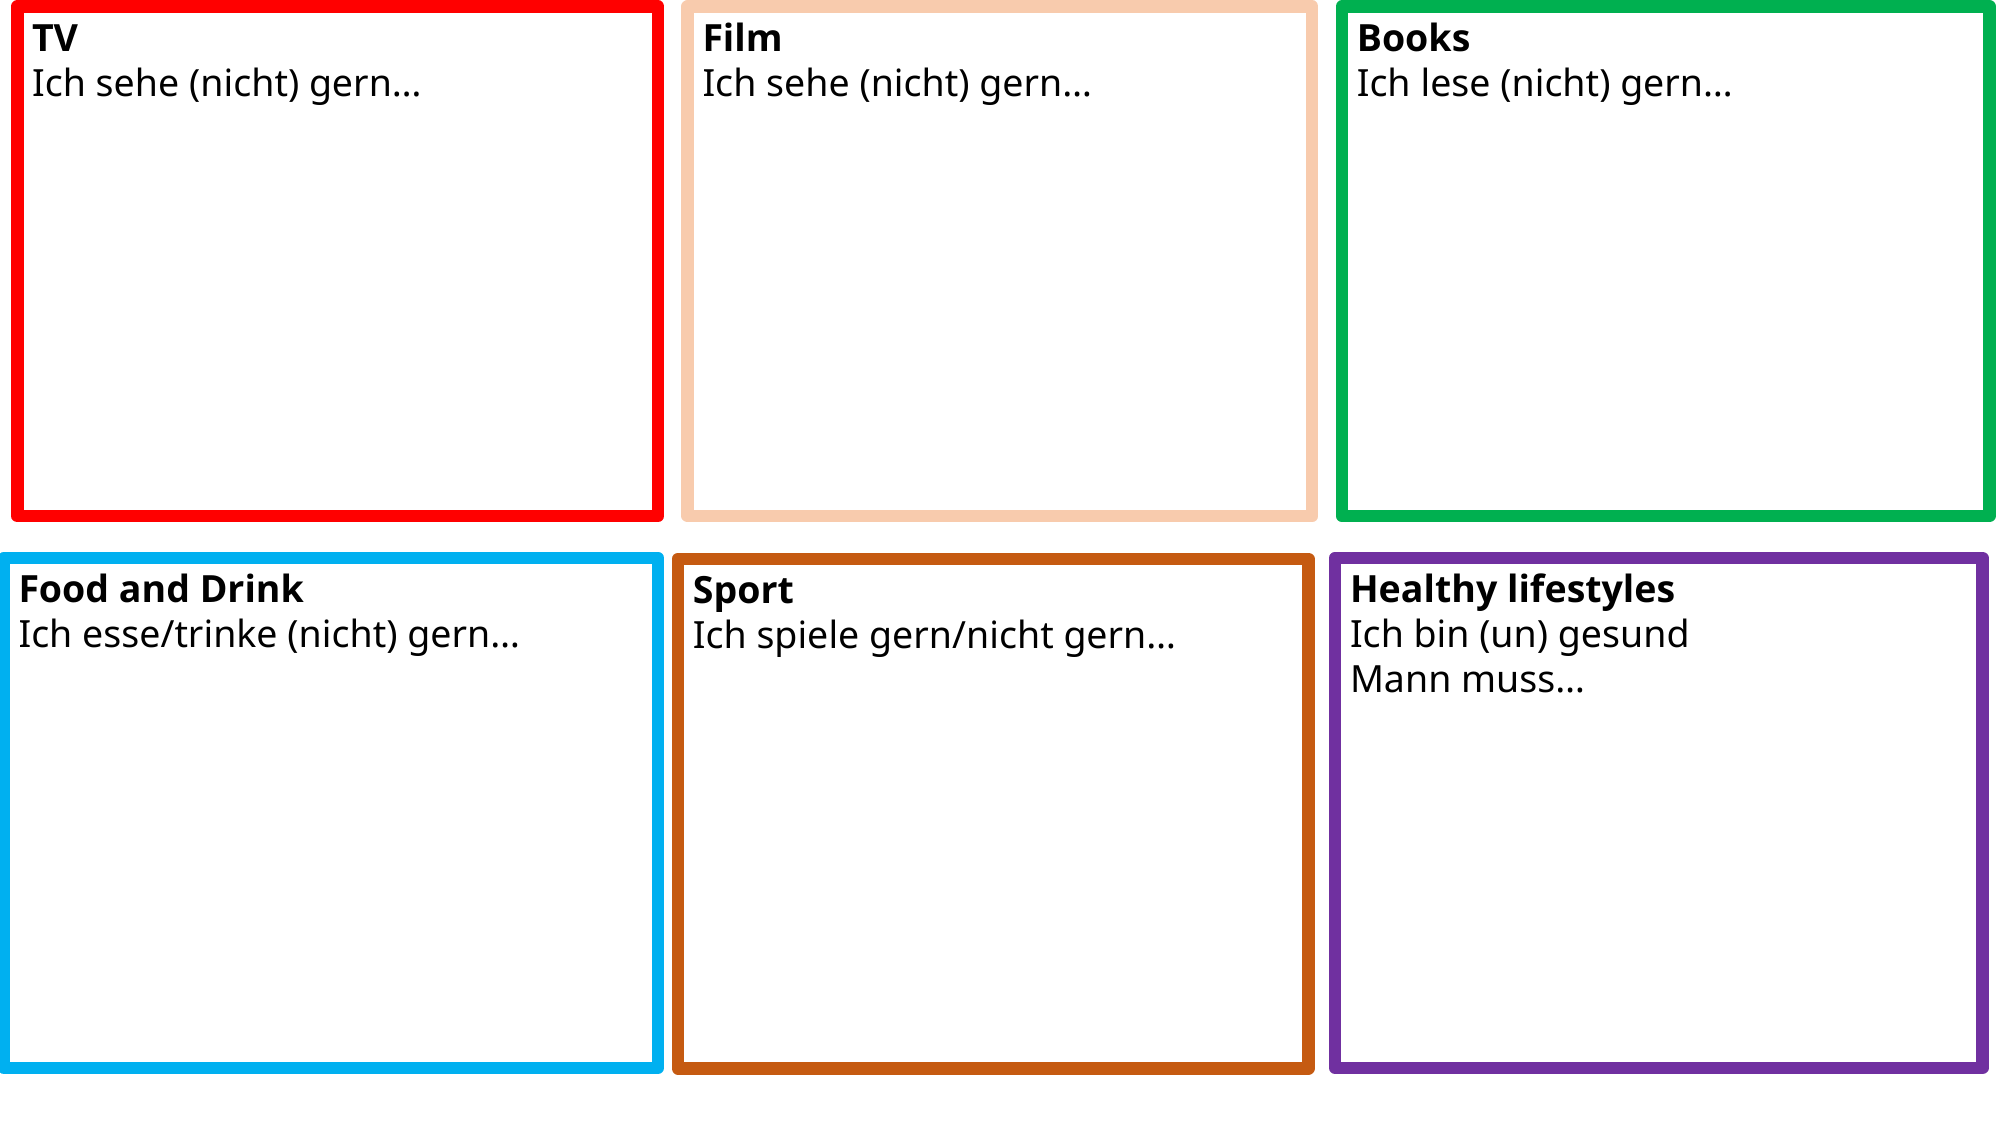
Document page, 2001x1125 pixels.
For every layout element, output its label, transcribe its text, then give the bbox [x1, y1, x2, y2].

text_box TV Ich sehe (nicht) gern… [17, 6, 658, 517]
text_box Sport Ich spiele gern/nicht gern… [678, 558, 1309, 1069]
text_box Books Ich lese (nicht) gern… [1342, 6, 1990, 517]
text_box Food and Drink Ich esse/trinke (nicht) gern… [3, 558, 658, 1068]
text_box Film Ich sehe (nicht) gern… [687, 6, 1313, 517]
text_box Healthy lifestyles Ich bin (un) gesund Mann muss… [1335, 558, 1983, 1068]
